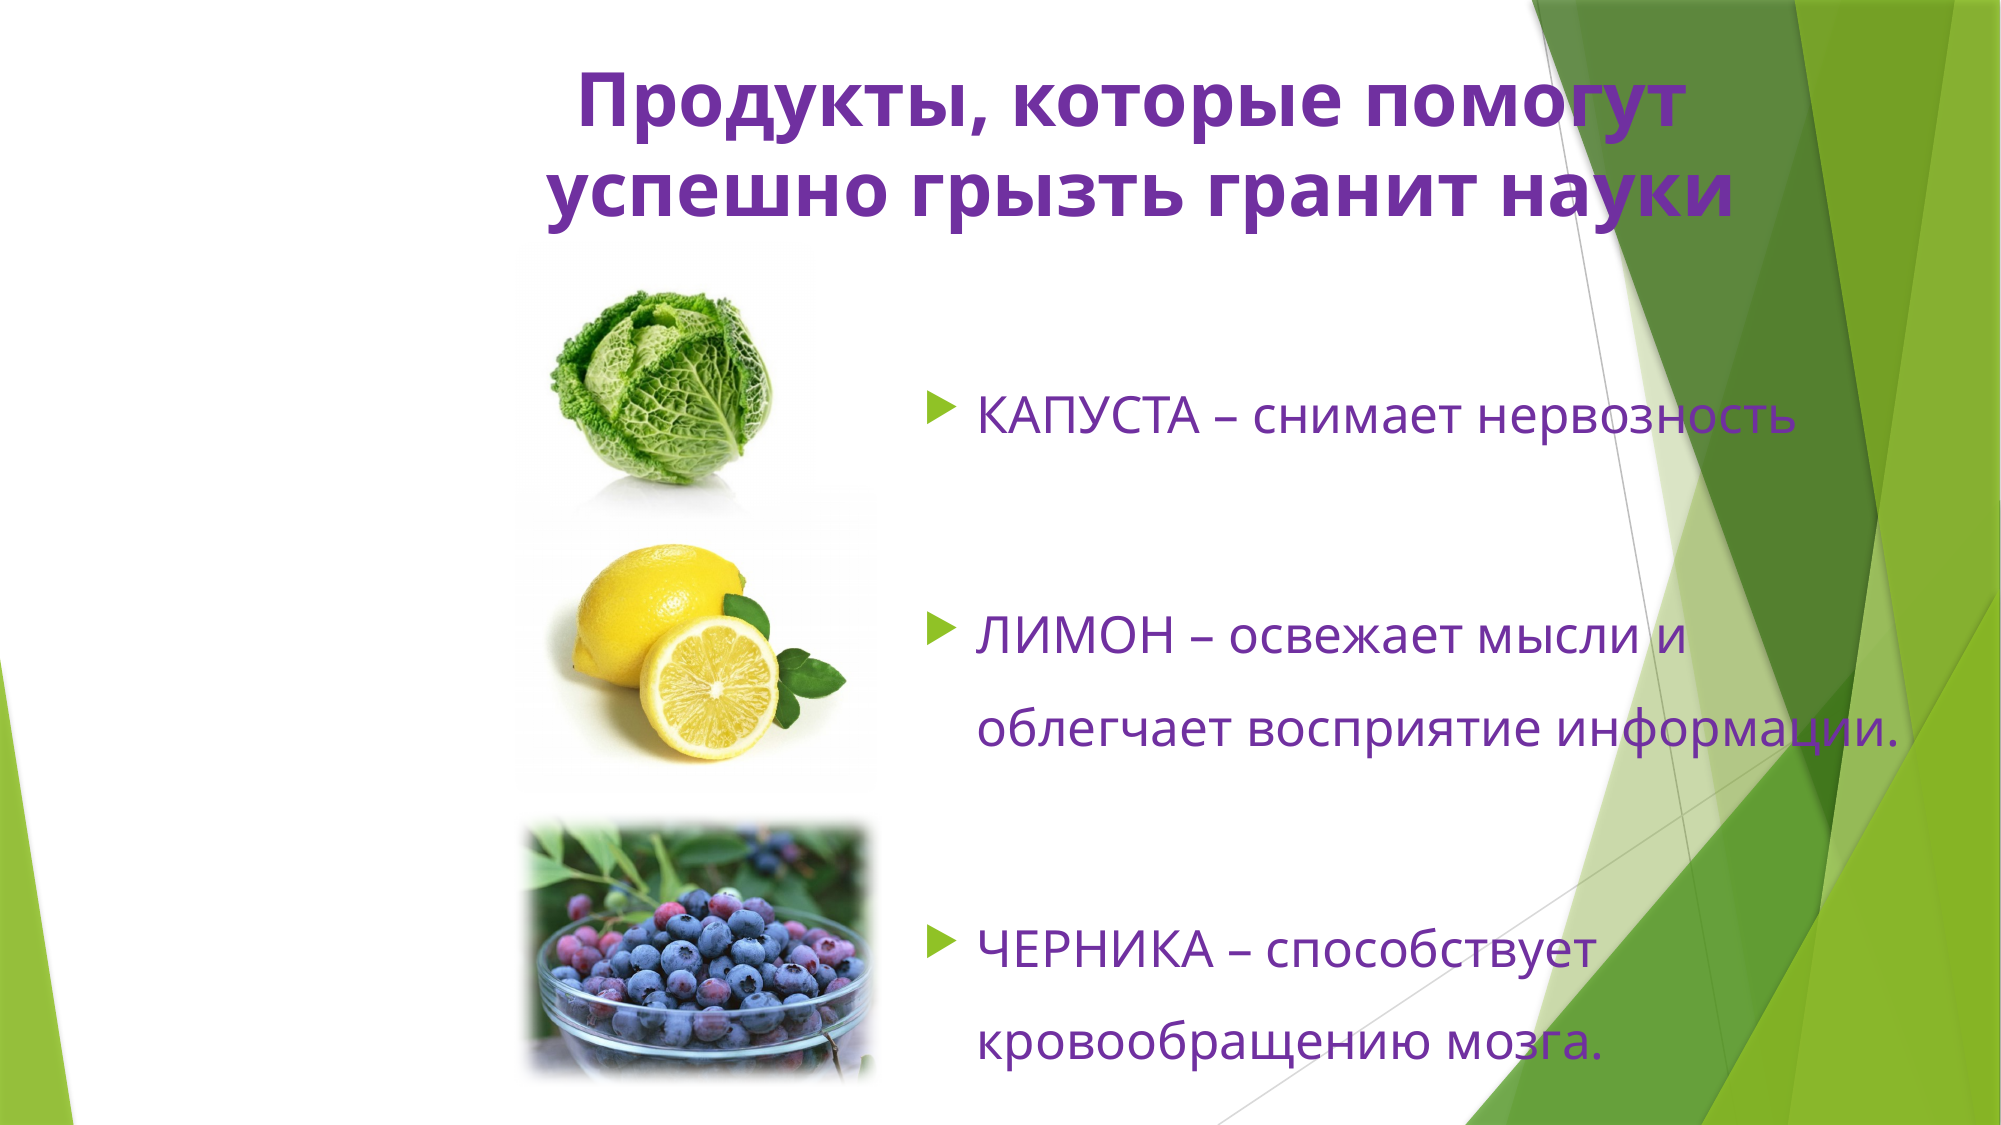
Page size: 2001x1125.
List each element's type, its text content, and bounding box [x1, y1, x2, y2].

picture [513, 239, 878, 795]
picture [513, 810, 883, 1088]
list КАПУСТА – снимает нервозность ЛИМОН – освежает мысли и облегчает восприятие информации. ЧЕРНИКА – способствует кровообращению мозга. [908, 343, 1969, 1088]
title Продукты, которые помогут успешно грызть гранит науки [410, 43, 1873, 254]
